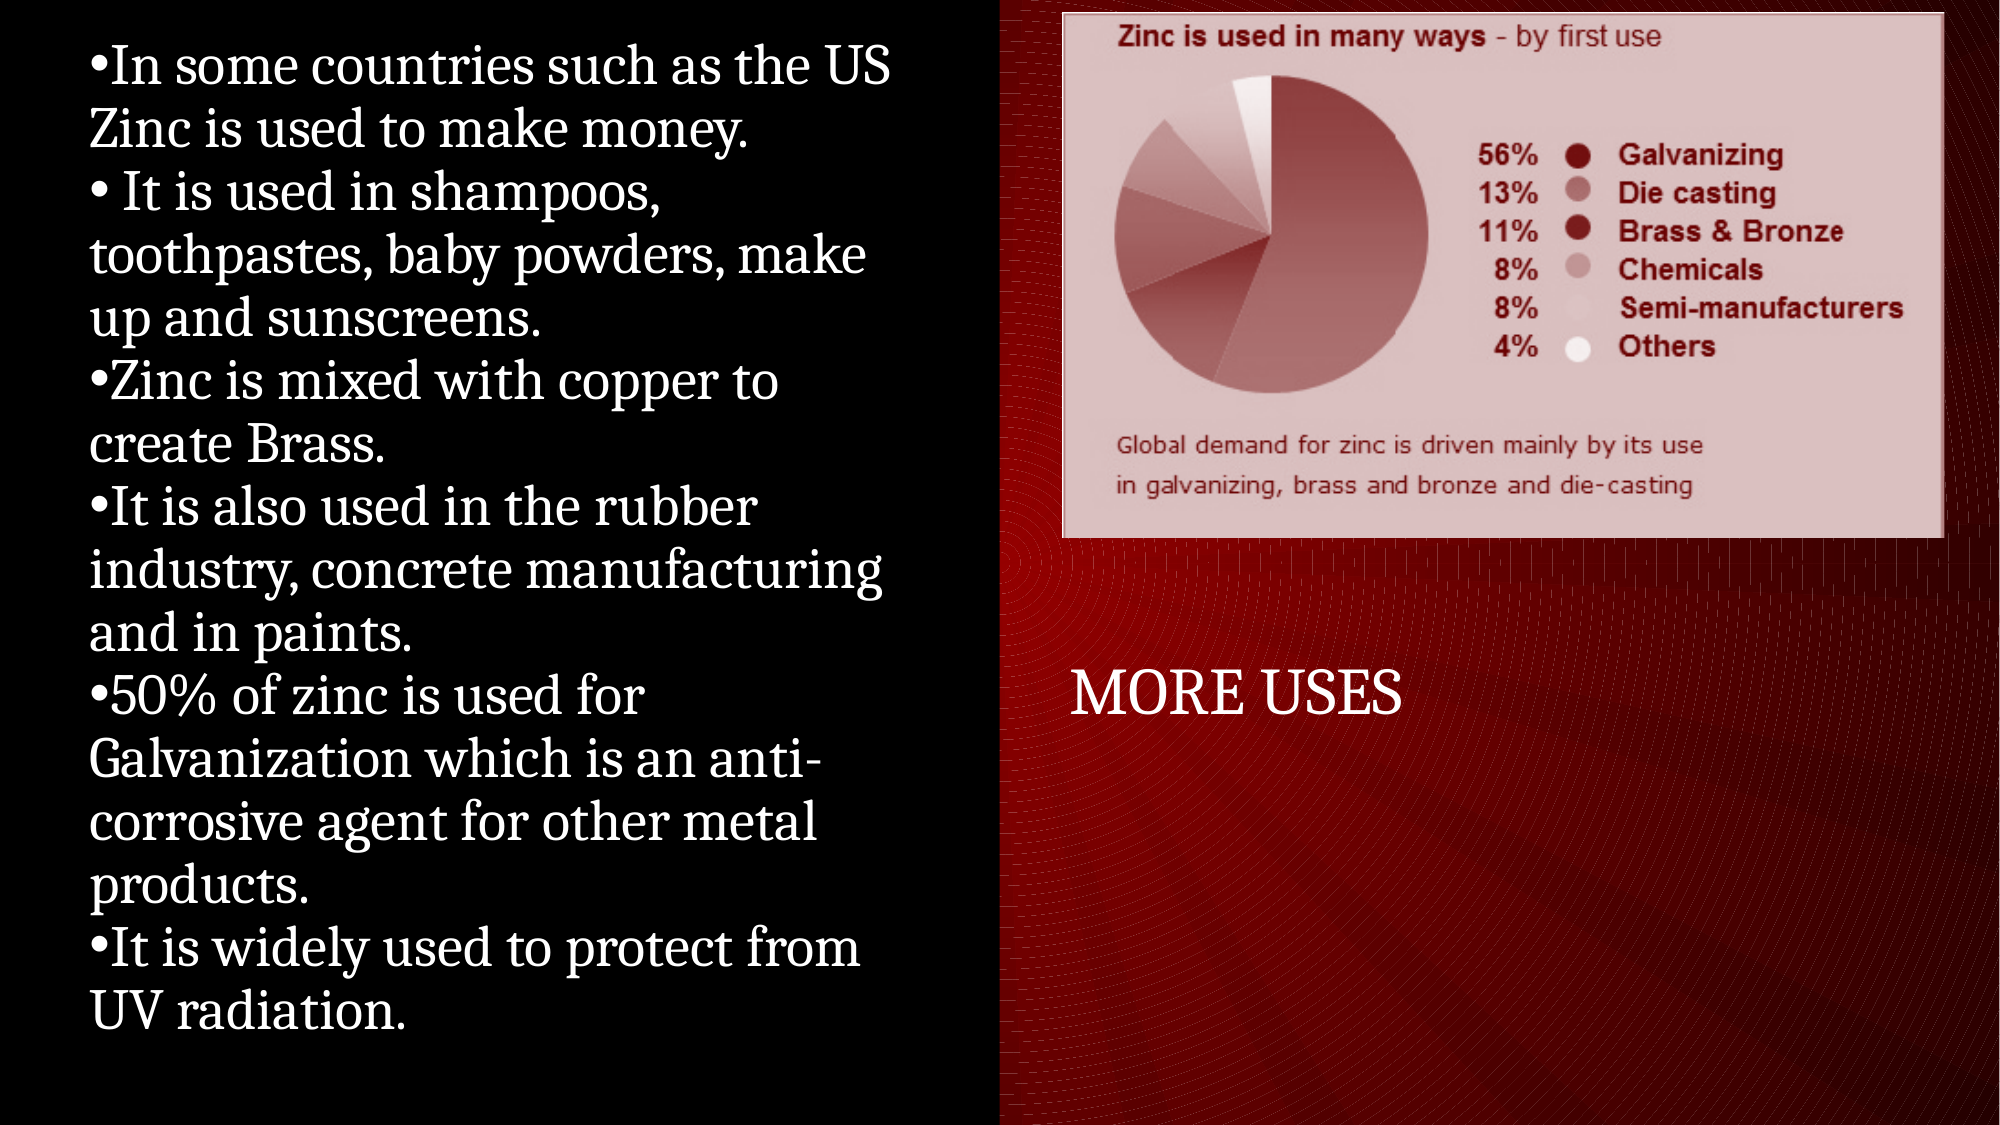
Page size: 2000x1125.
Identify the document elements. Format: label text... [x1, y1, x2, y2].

text_box In some countries such as the US Zinc is used to make money. It is used in shampoos, toothpastes, baby powders, make up and sunscreens. Zinc is mixed with copper to create Brass. It is also used in the rubber industry, concrete manufacturing and in paints. 50% of zinc is used for Galvanization which is an anti- corrosive agent for other metal products. It is widely used to protect from UV radiation. [74, 27, 913, 1125]
title More uses [1049, 454, 1900, 738]
picture [1061, 11, 1945, 538]
text_box [25, 0, 782, 261]
